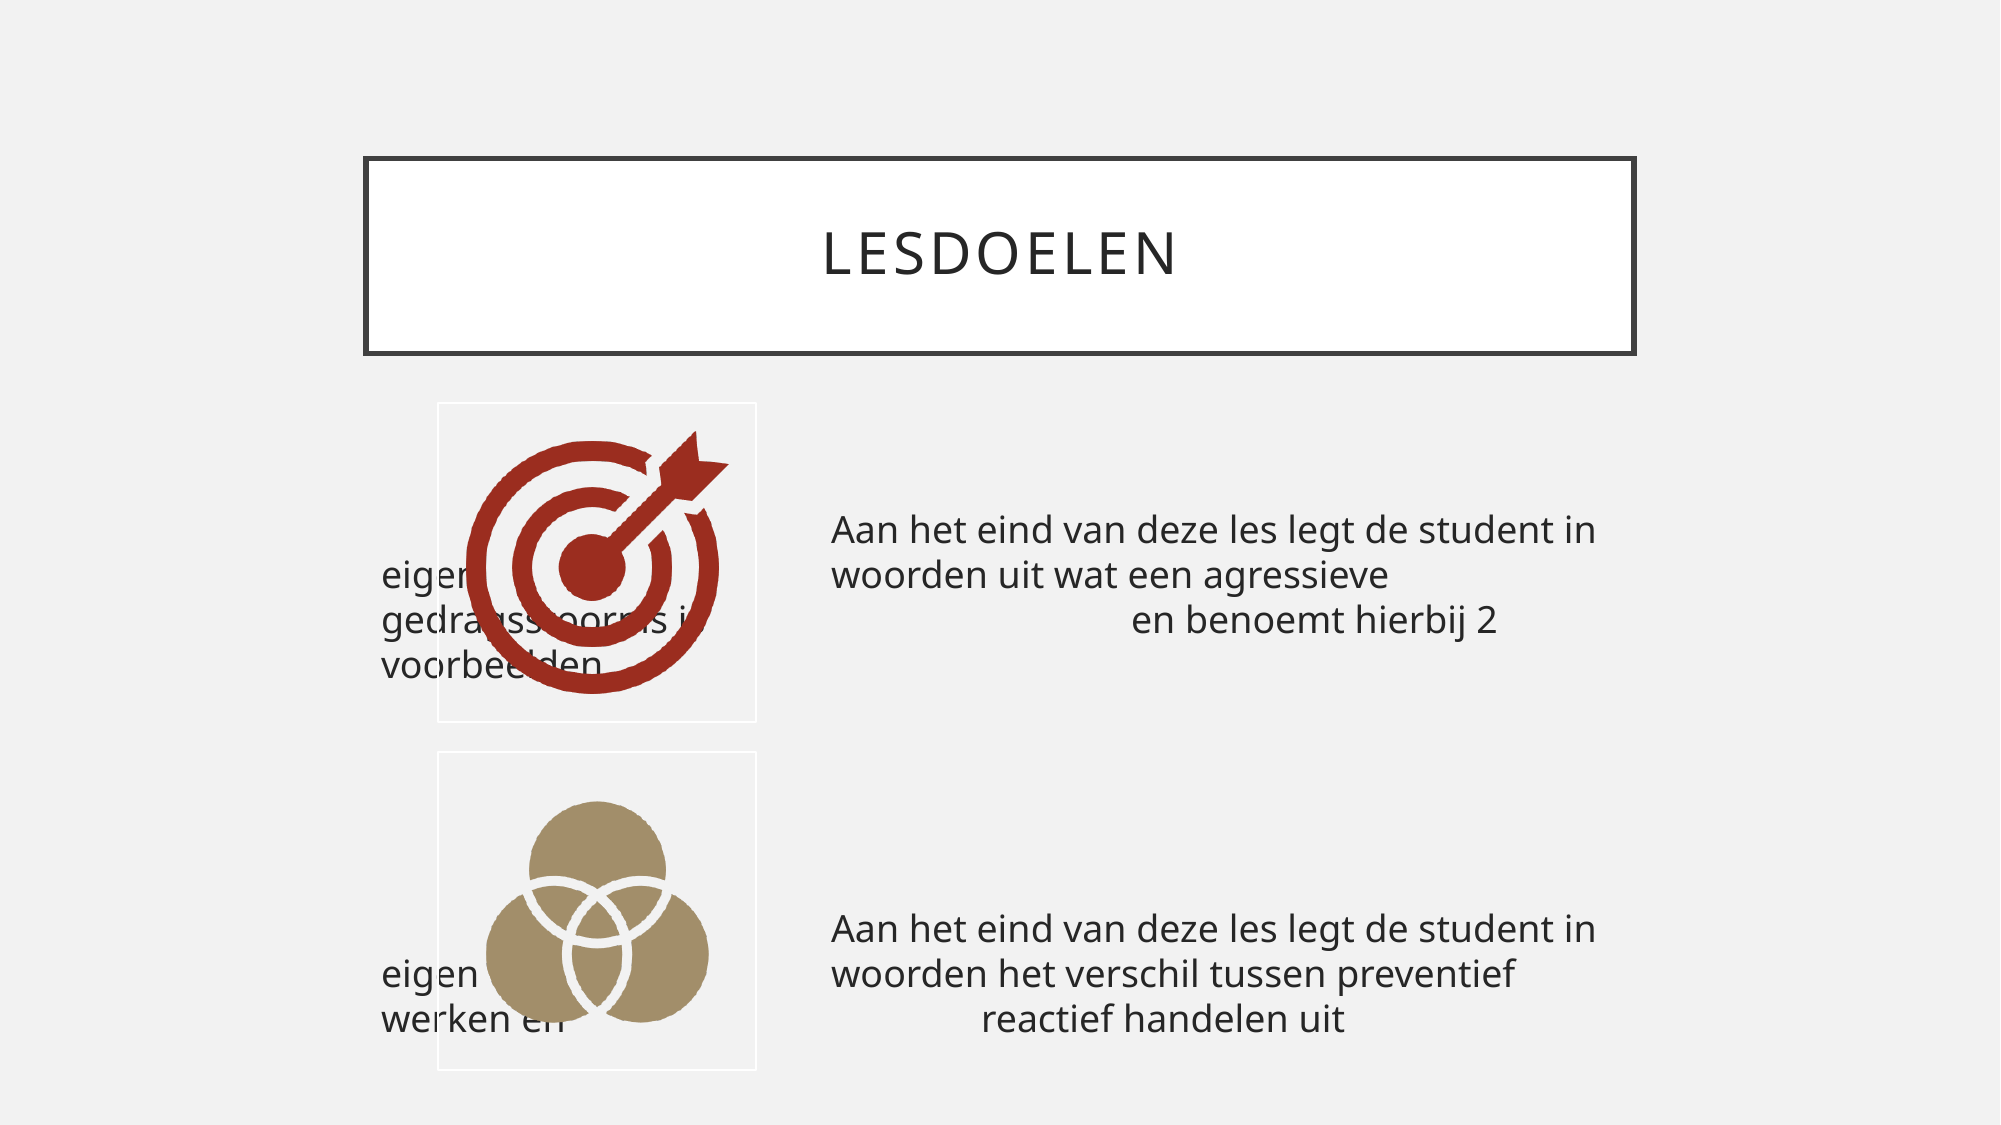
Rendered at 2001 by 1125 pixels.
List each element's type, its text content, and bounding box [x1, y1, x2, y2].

text_box [437, 402, 757, 723]
title lesdoelen [363, 156, 1637, 356]
text_box [437, 751, 757, 1071]
list Aan het eind van deze les legt de student in eigen woorden uit wat een agressieve gedragsstoornis is en benoemt hierbij 2 voorbeelden. Aan het eind van deze les legt de student in eigen woorden het verschil tussen preventief werken en reactief handelen uit [366, 432, 1634, 1103]
